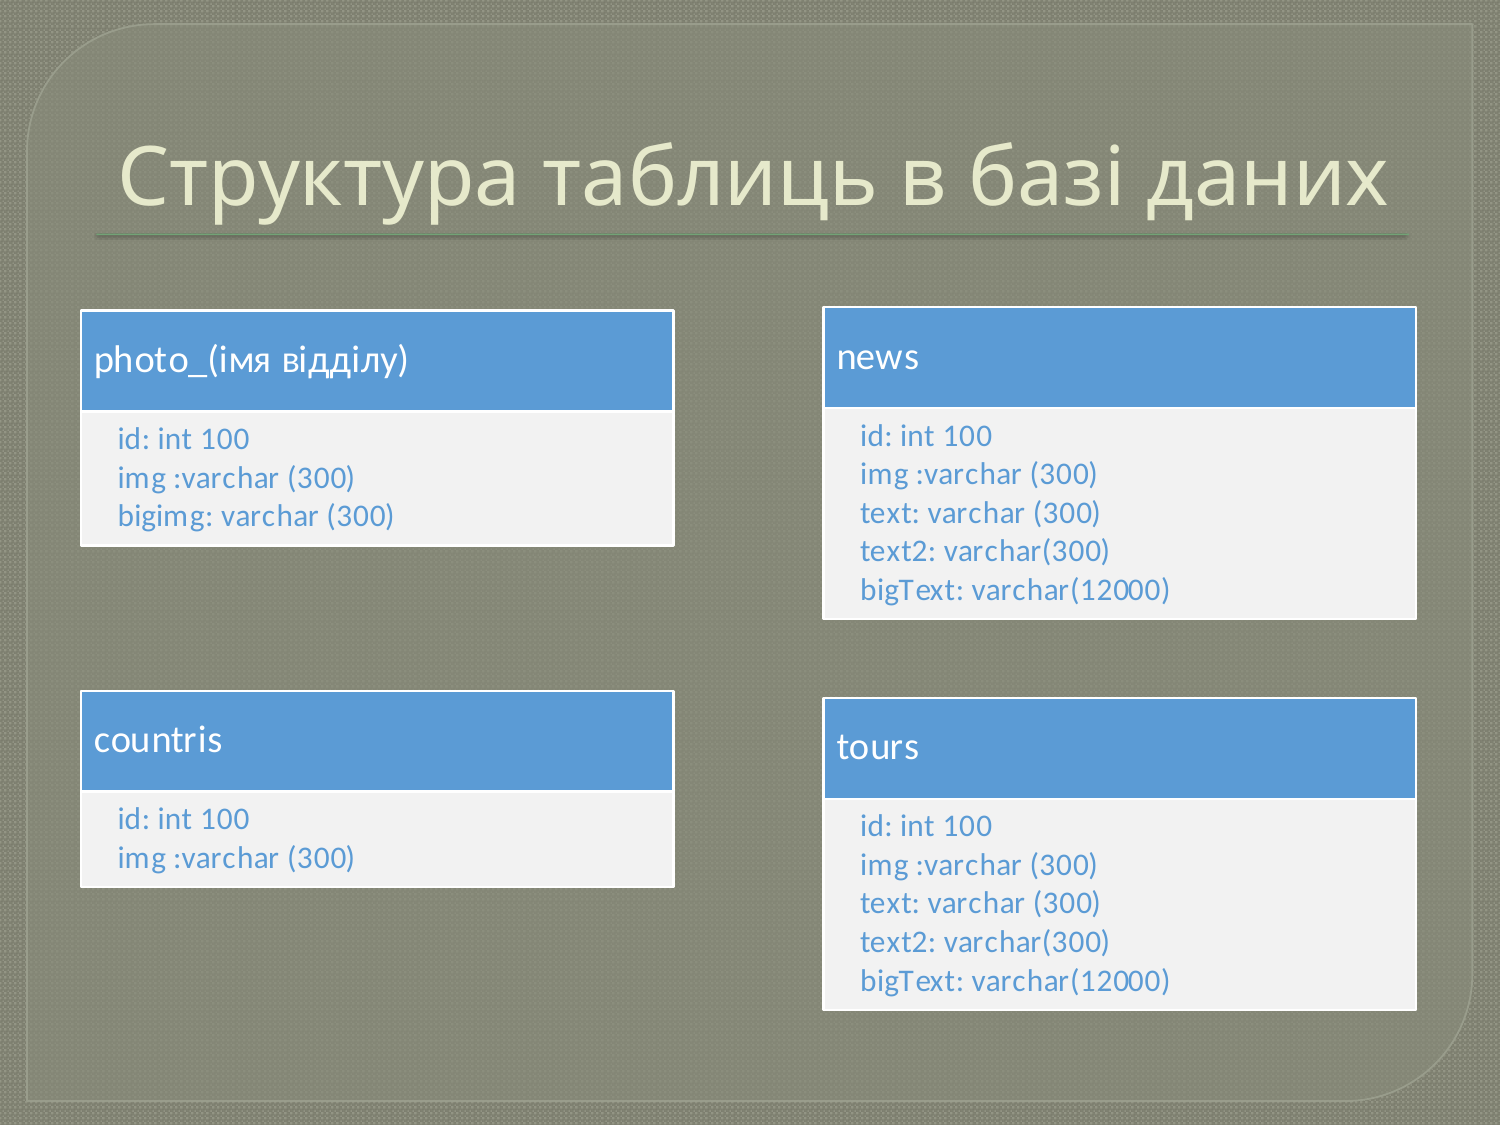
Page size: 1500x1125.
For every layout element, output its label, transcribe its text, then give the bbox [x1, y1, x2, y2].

title Структура таблиць в базі даних [75, 41, 1425, 230]
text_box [76, 302, 1418, 1012]
